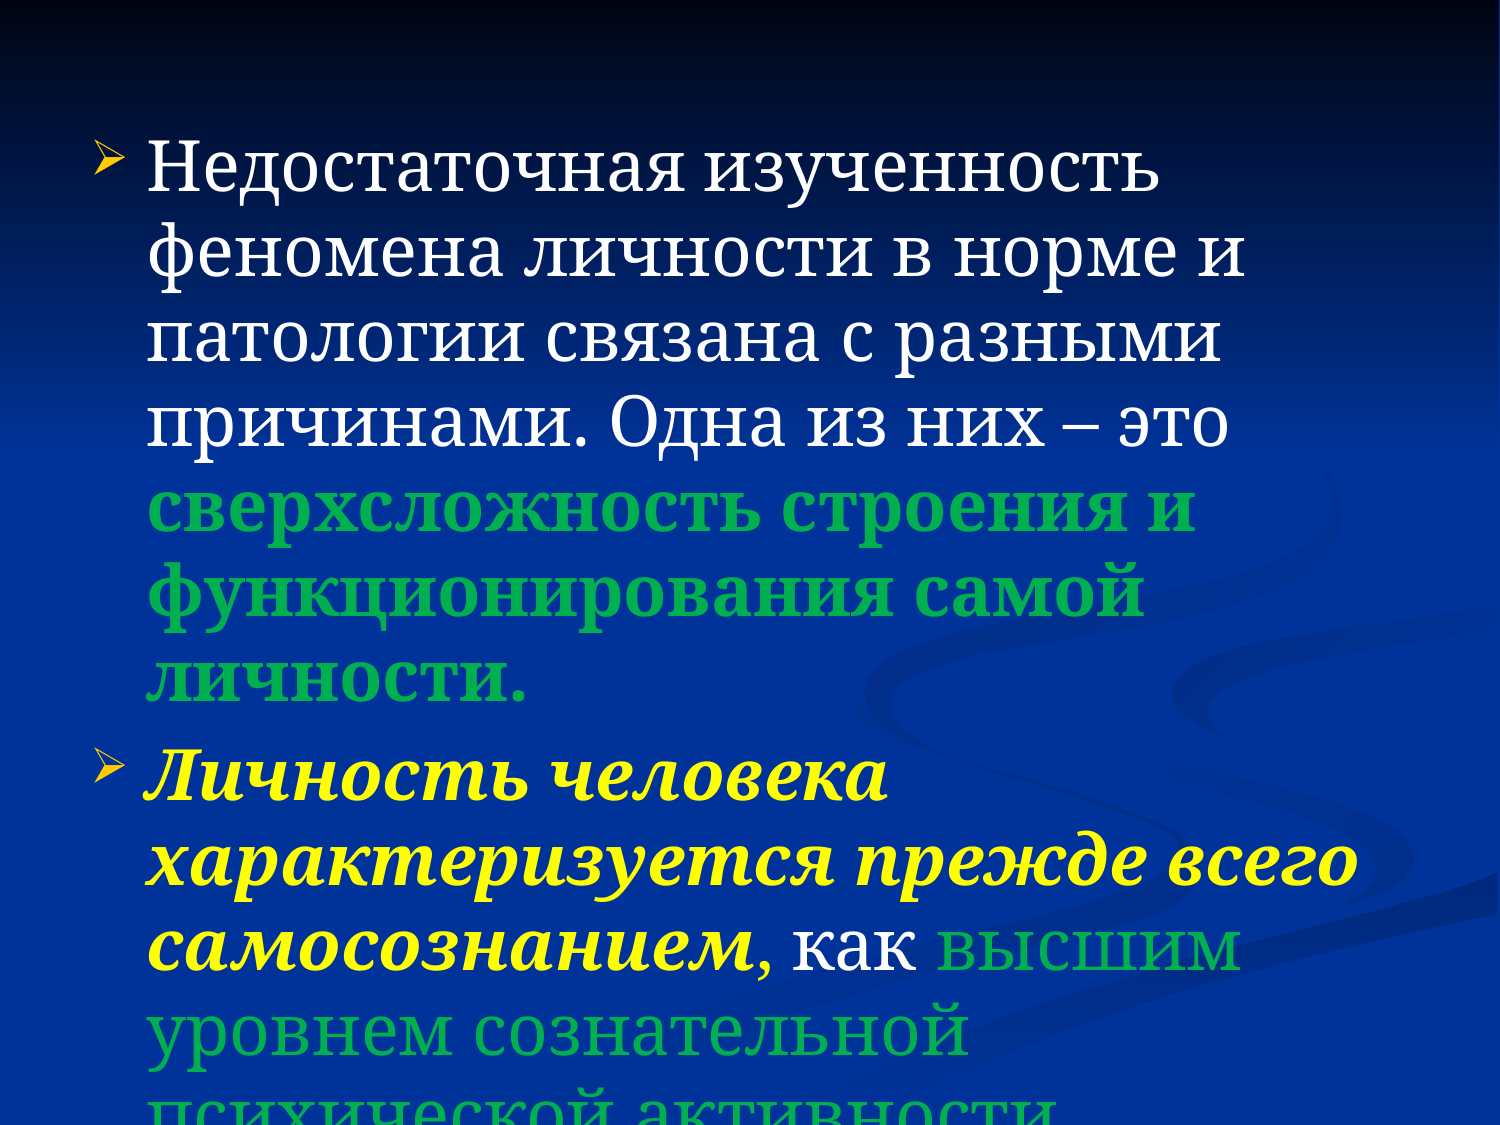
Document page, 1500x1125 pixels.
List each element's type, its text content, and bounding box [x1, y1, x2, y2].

list Недостаточная изученность феномена личности в норме и патологии связана с разными причинами. Одна из них – это сверхсложность строения и функционирования самой личности. Личность человека характеризуется прежде всего самосознанием, как высшим уровнем сознательной психической активности (P.Guiraud, 1950; H.Baruk, 1957). [74, 113, 1426, 1006]
